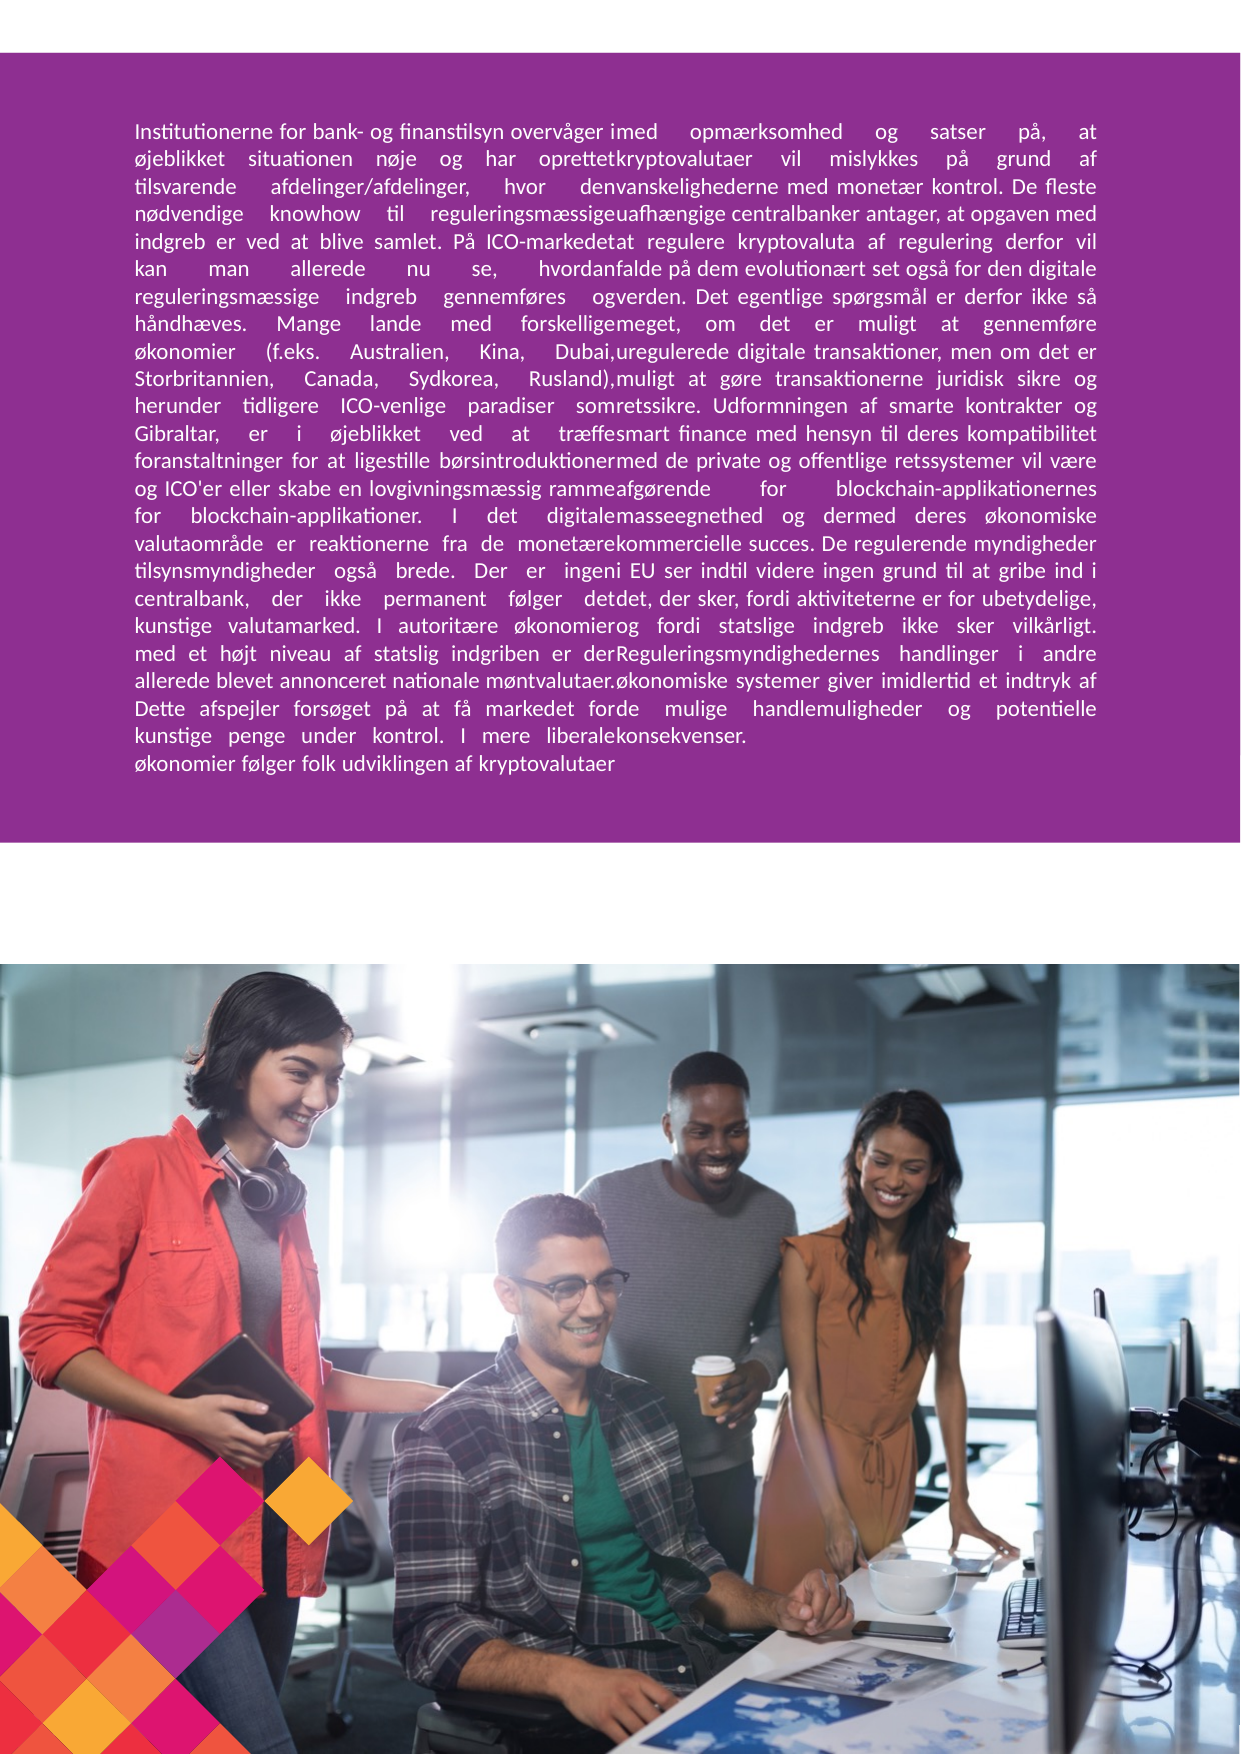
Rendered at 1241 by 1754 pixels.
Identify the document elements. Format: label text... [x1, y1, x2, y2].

list Institutionerne for bank- og finanstilsyn overvåger i øjeblikket situationen nøje og har oprettet tilsvarende afdelinger/afdelinger, hvor den nødvendige knowhow til reguleringsmæssige indgreb er ved at blive samlet. På ICO-markedet kan man allerede nu se, hvordan reguleringsmæssige indgreb gennemføres og håndhæves. Mange lande med forskellige økonomier (f.eks. Australien, Kina, Dubai, Storbritannien, Canada, Sydkorea, Rusland), herunder tidligere ICO-venlige paradiser som Gibraltar, er i øjeblikket ved at træffe foranstaltninger for at ligestille børsintroduktioner og ICO'er eller skabe en lovgivningsmæssig ramme for blockchain-applikationer. I det digitale valutaområde er reaktionerne fra de monetære tilsynsmyndigheder også brede. Der er ingen centralbank, der ikke permanent følger det kunstige valutamarked. I autoritære økonomier med et højt niveau af statslig indgriben er der allerede blevet annonceret nationale møntvalutaer. Dette afspejler forsøget på at få markedet for kunstige penge under kontrol. I mere liberale økonomier følger folk udviklingen af kryptovalutaer med opmærksomhed og satser på, at kryptovalutaer vil mislykkes på grund af vanskelighederne med monetær kontrol. De fleste uafhængige centralbanker antager, at opgaven med at regulere kryptovaluta af regulering derfor vil falde på dem evolutionært set også for den digitale verden. Det egentlige spørgsmål er derfor ikke så meget, om det er muligt at gennemføre uregulerede digitale transaktioner, men om det er muligt at gøre transaktionerne juridisk sikre og retssikre. Udformningen af smarte kontrakter og smart finance med hensyn til deres kompatibilitet med de private og offentlige retssystemer vil være afgørende for blockchain-applikationernes masseegnethed og dermed deres økonomiske kommercielle succes. De regulerende myndigheder i EU ser indtil videre ingen grund til at gribe ind i det, der sker, fordi aktiviteterne er for ubetydelige, og fordi statslige indgreb ikke sker vilkårligt. Reguleringsmyndighedernes handlinger i andre økonomiske systemer giver imidlertid et indtryk af de mulige handlemuligheder og potentielle konsekvenser. [119, 109, 1113, 780]
picture [0, 964, 1241, 1754]
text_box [0, 1456, 341, 1754]
text_box [0, 52, 1241, 843]
